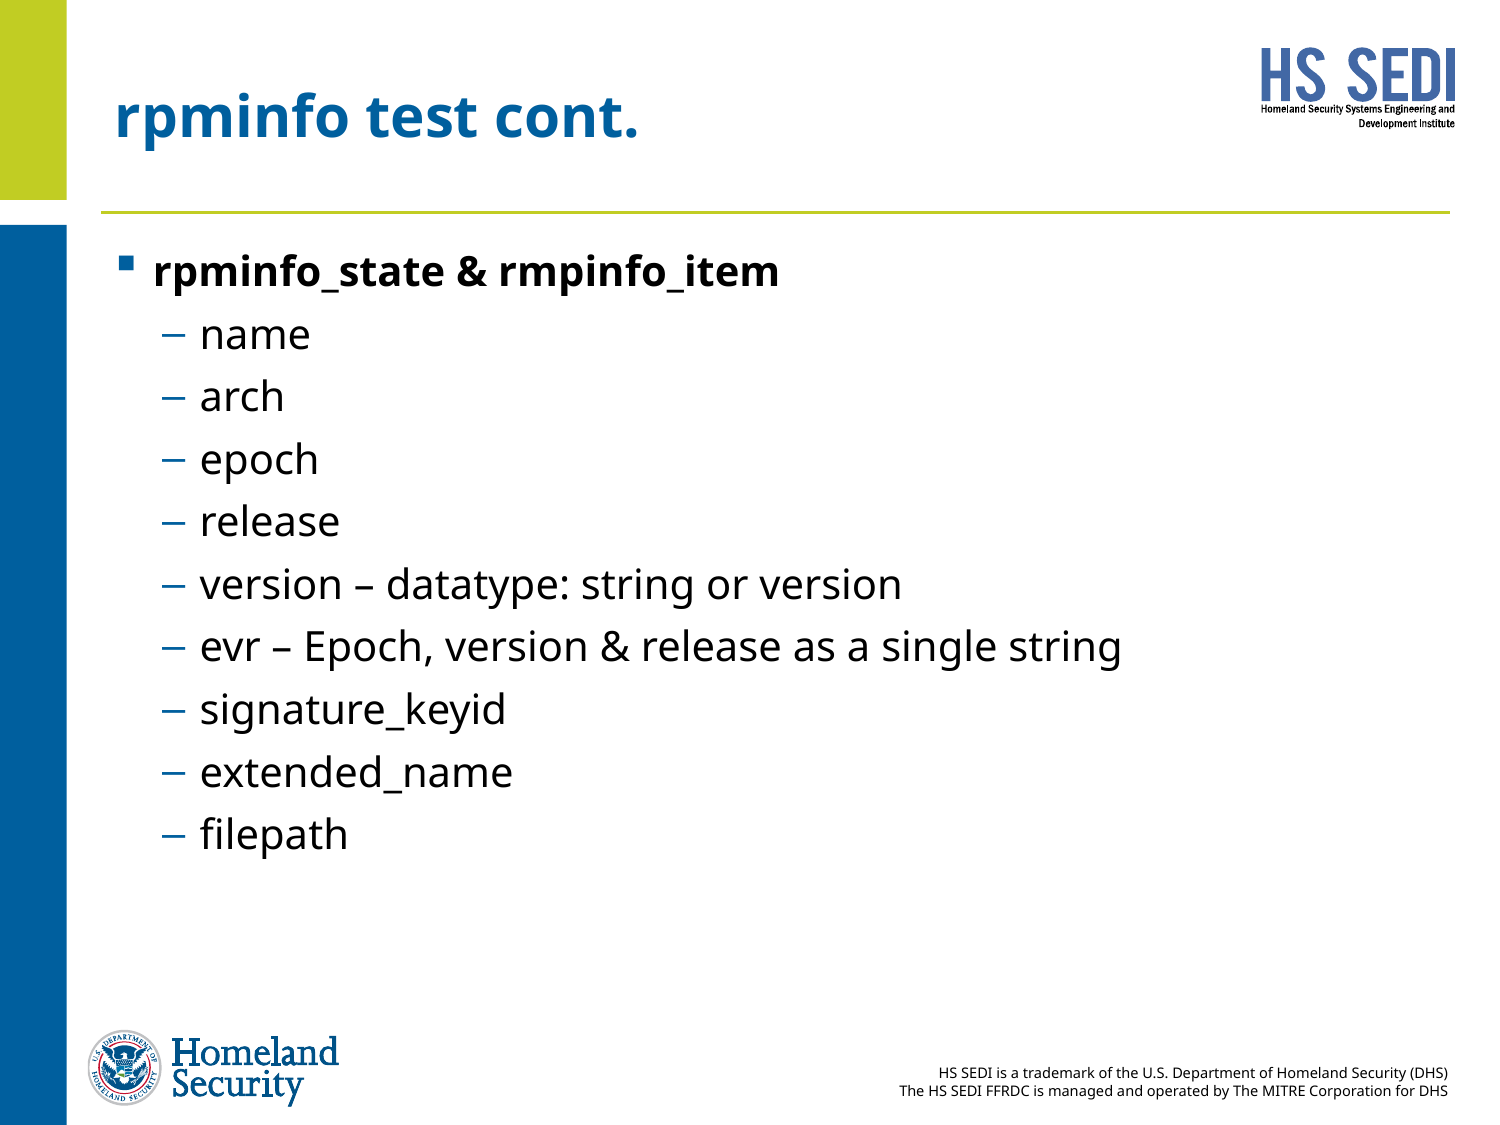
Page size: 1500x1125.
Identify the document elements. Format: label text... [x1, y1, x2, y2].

title rpminfo test cont. [99, 45, 1248, 188]
list rpminfo_state & rmpinfo_item name arch epoch release version – datatype: string or version evr – Epoch, version & release as a single string signature_keyid extended_name filepath [99, 237, 1450, 1005]
